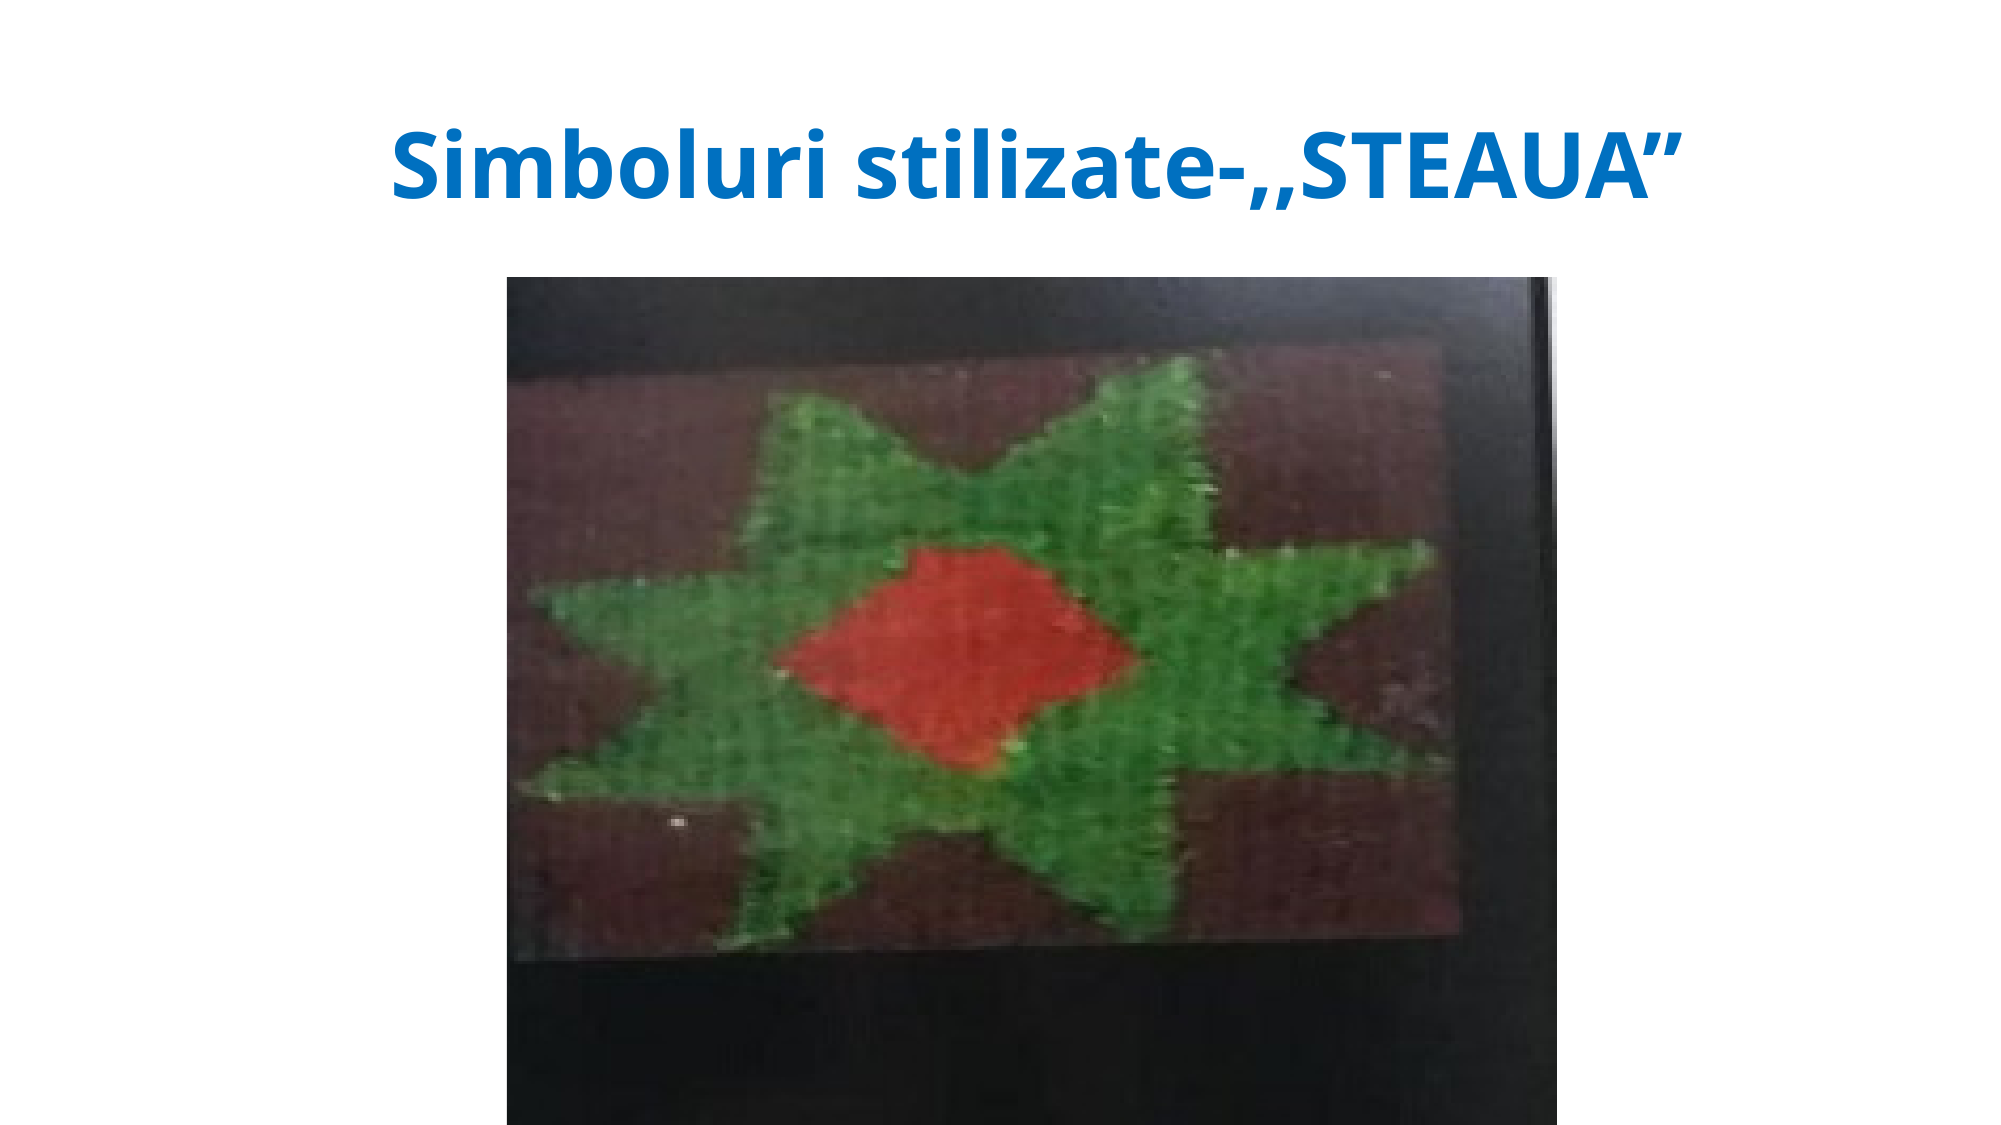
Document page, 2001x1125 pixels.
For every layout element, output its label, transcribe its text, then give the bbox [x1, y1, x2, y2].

title Simboluri stilizate-,,STEAUA” [137, 59, 1863, 278]
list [506, 277, 1573, 1125]
